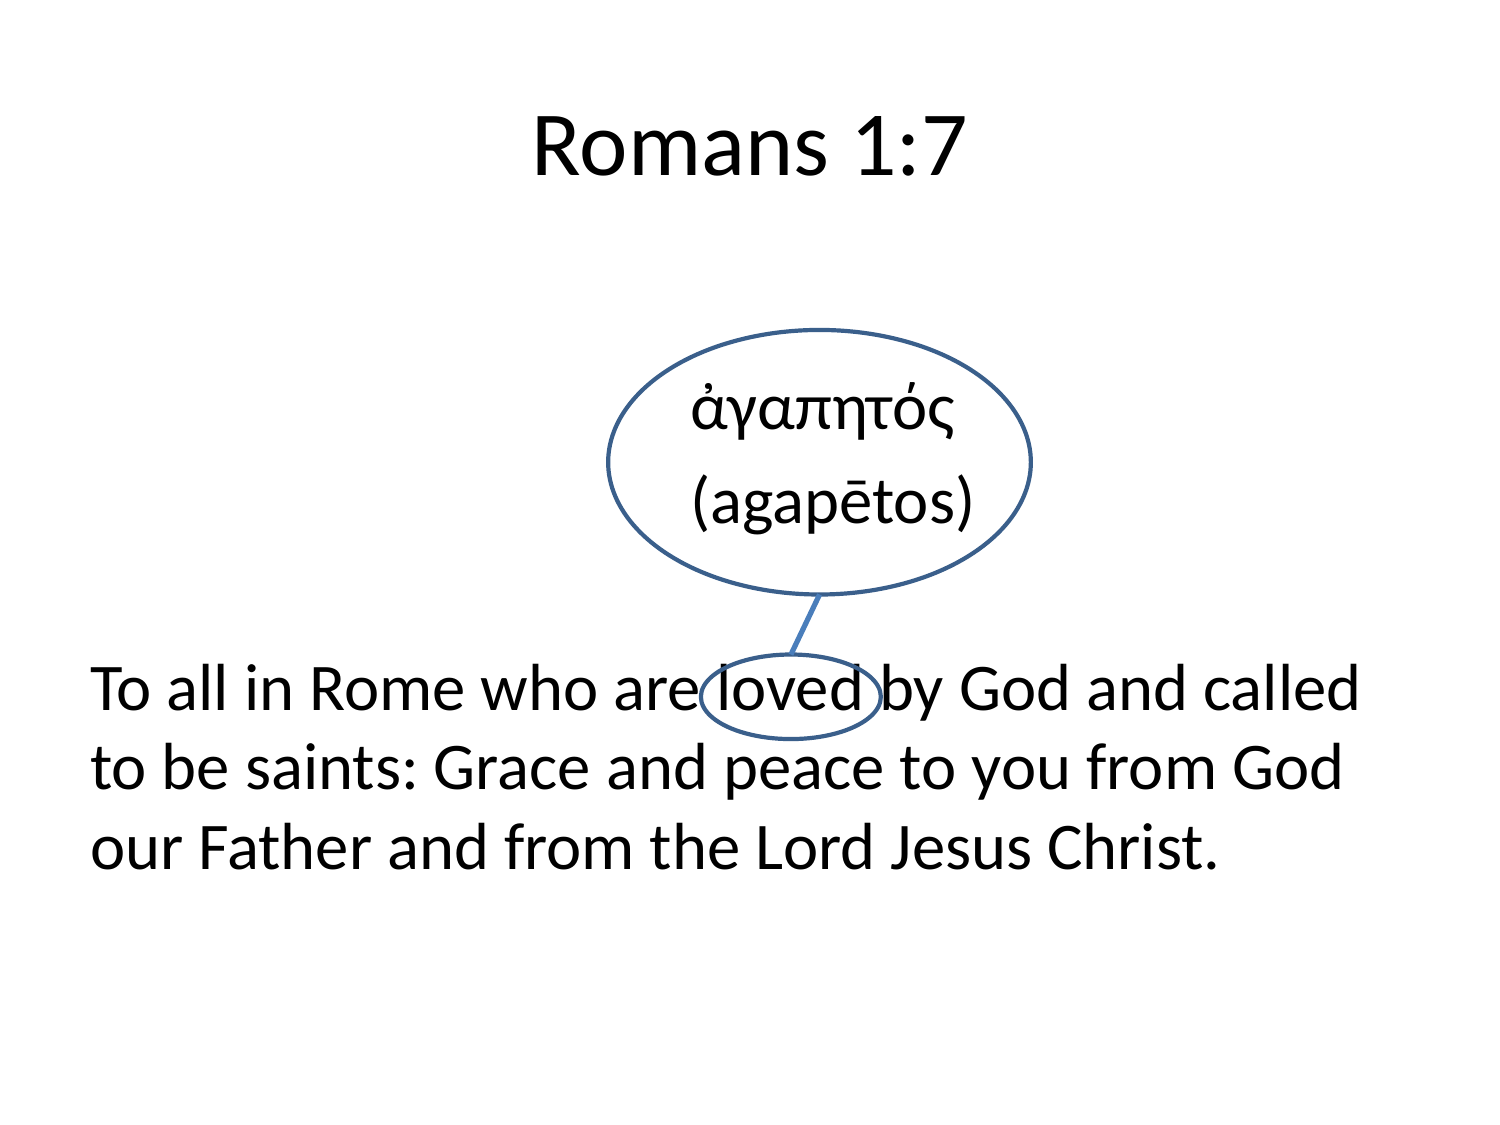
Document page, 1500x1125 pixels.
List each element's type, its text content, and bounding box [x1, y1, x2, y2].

list ἀγαπητός (agapētos) To all in Rome who are loved by God and called to be saints: Grace and peace to you from God our Father and from the Lord Jesus Christ. [75, 262, 1425, 1005]
text_box [698, 652, 883, 742]
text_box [790, 594, 820, 655]
title Romans 1:7 [75, 45, 1425, 233]
text_box [606, 327, 1033, 597]
